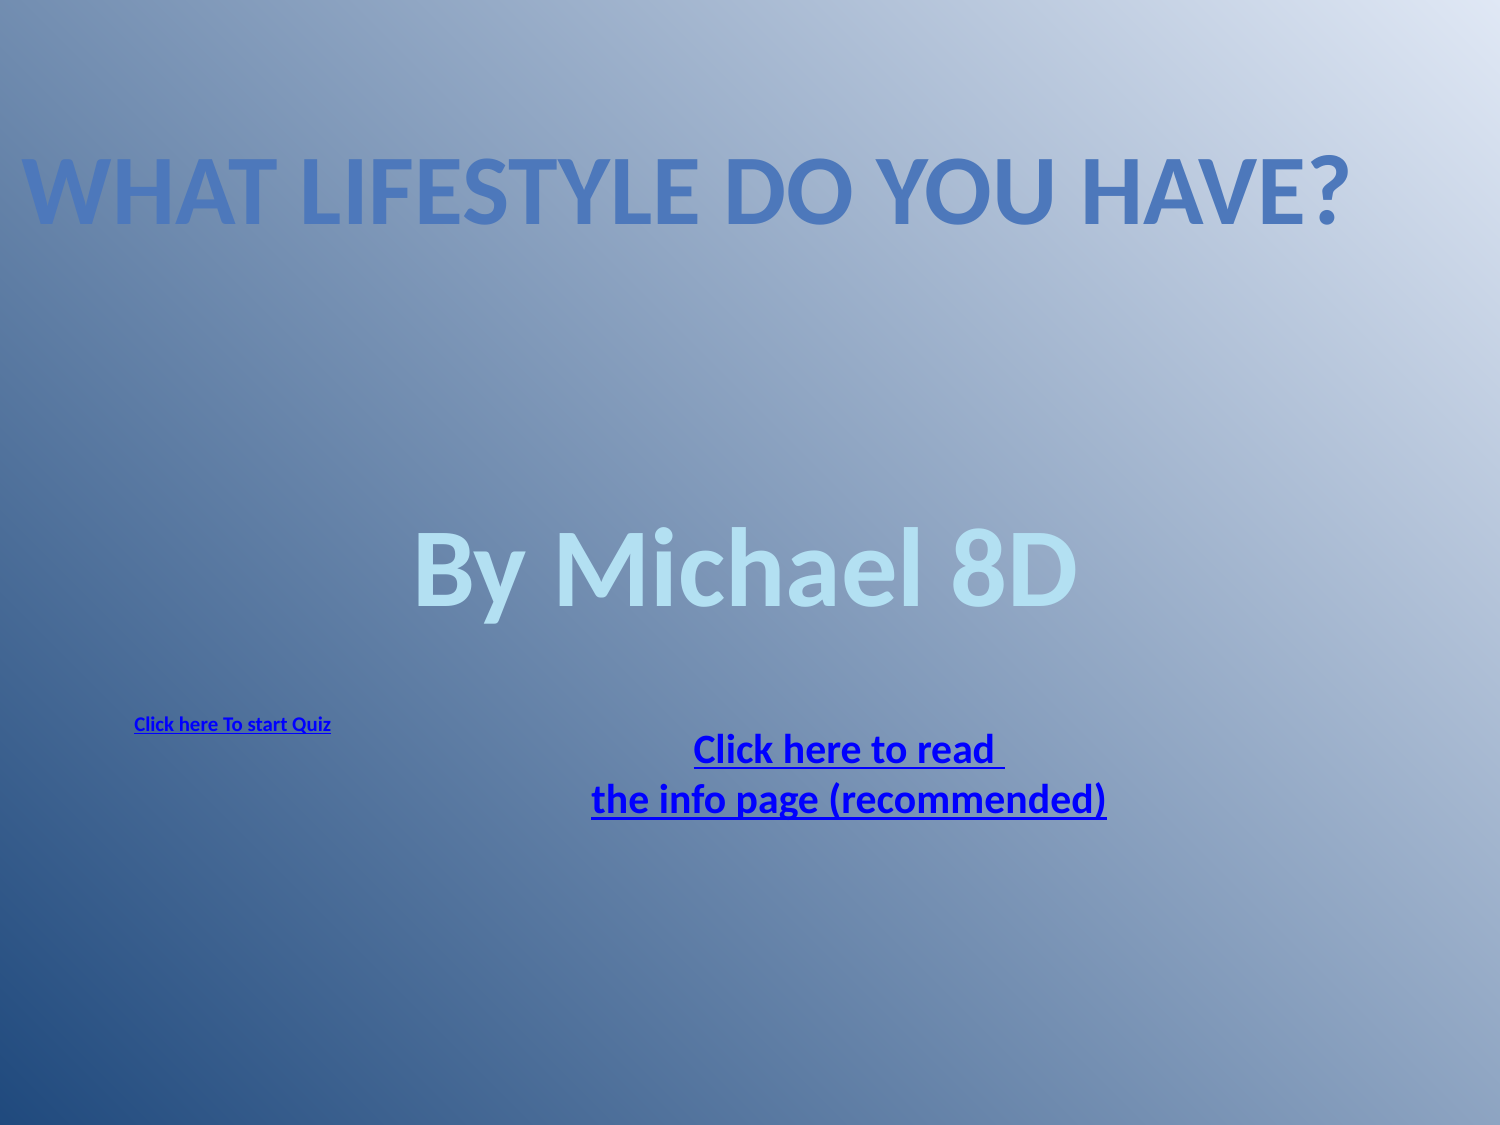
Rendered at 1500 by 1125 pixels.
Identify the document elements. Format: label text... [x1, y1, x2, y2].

text_box Click here To start Quiz [119, 703, 347, 744]
text_box Click here to read the info page (recommended) [576, 714, 1123, 830]
text_box By Michael 8D [397, 486, 1095, 637]
text_box What Lifestyle do you have? [6, 117, 1370, 253]
